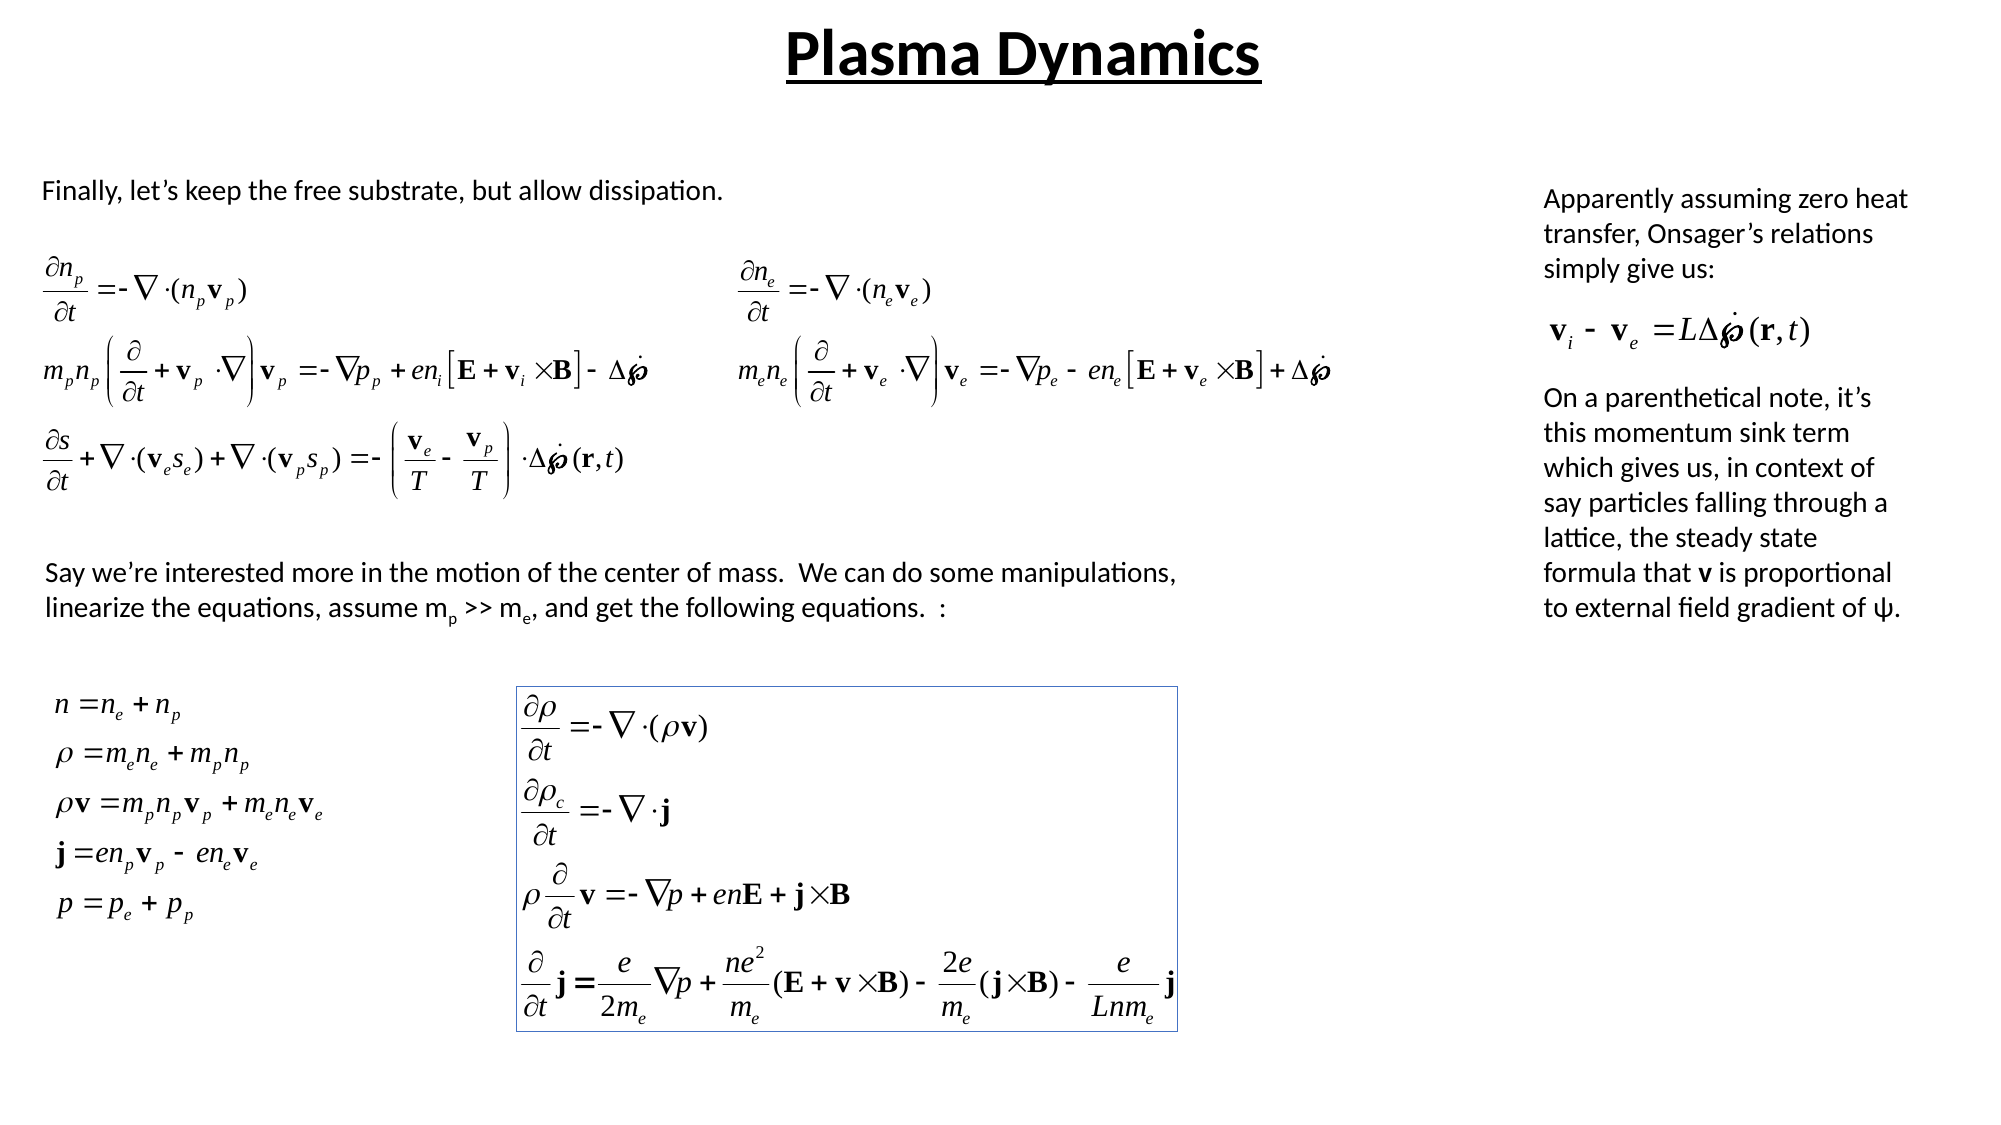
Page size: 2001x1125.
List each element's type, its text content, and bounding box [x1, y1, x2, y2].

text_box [1543, 306, 1818, 358]
text_box Plasma Dynamics [543, 10, 1504, 98]
text_box Finally, let’s keep the free substrate, but allow dissipation. [27, 163, 814, 214]
text_box Apparently assuming zero heat transfer, Onsager’s relations simply give us: [1528, 171, 1927, 292]
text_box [516, 685, 1178, 1032]
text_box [49, 684, 333, 931]
text_box Say we’re interested more in the motion of the center of mass. We can do some manipulations, linearize the equations, assume mp >> me, and get the following equations. : [30, 546, 1217, 636]
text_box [38, 249, 1340, 507]
text_box On a parenthetical note, it’s this momentum sink term which gives us, in context of say particles falling through a lattice, the steady state formula that v is proportional to external field gradient of ψ. [1528, 371, 1927, 631]
